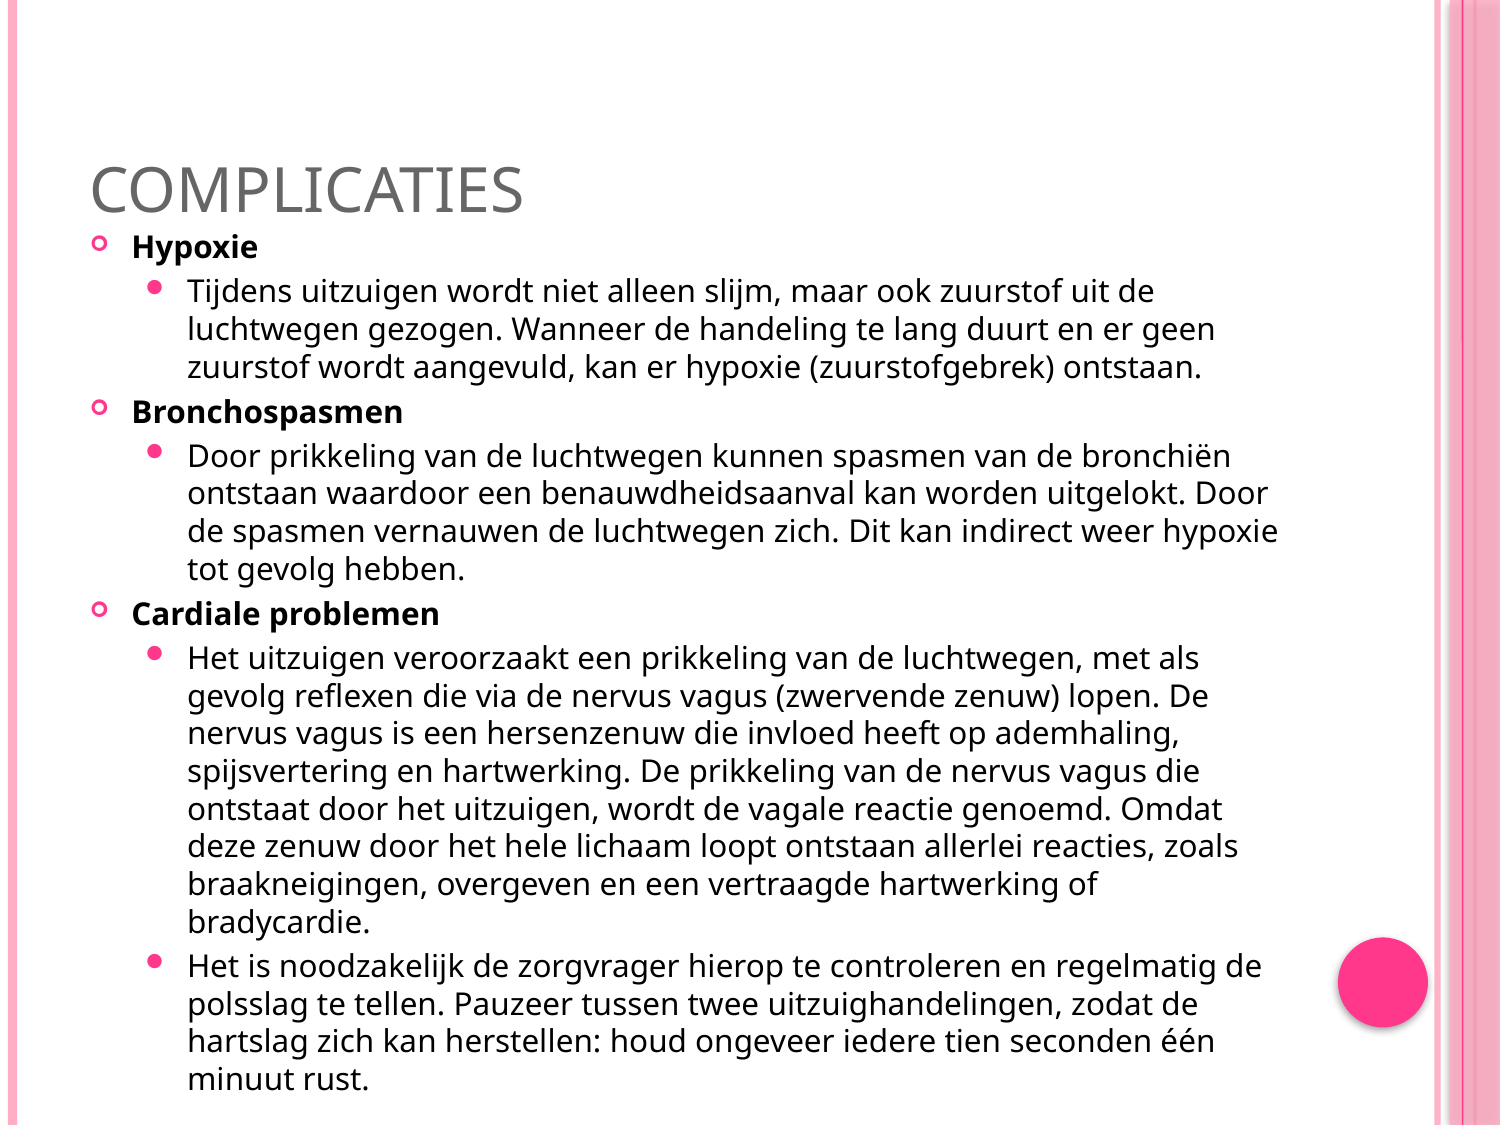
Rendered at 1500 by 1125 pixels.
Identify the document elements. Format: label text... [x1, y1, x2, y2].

title Complicaties [75, 45, 1300, 219]
list Hypoxie Tijdens uitzuigen wordt niet alleen slijm, maar ook zuurstof uit de luchtwegen gezogen. Wanneer de handeling te lang duurt en er geen zuurstof wordt aangevuld, kan er hypoxie (zuurstofgebrek) ontstaan. Bronchospasmen Door prikkeling van de luchtwegen kunnen spasmen van de bronchiën ontstaan waardoor een benauwdheidsaanval kan worden uitgelokt. Door de spasmen vernauwen de luchtwegen zich. Dit kan indirect weer hypoxie tot gevolg hebben. Cardiale problemen Het uitzuigen veroorzaakt een prikkeling van de luchtwegen, met als gevolg reflexen die via de nervus vagus (zwervende zenuw) lopen. De nervus vagus is een hersenzenuw die invloed heeft op ademhaling, spijsvertering en hartwerking. De prikkeling van de nervus vagus die ontstaat door het uitzuigen, wordt de vagale reactie genoemd. Omdat deze zenuw door het hele lichaam loopt ontstaan allerlei reacties, zoals braakneigingen, overgeven en een vertraagde hartwerking of bradycardie. Het is noodzakelijk de zorgvrager hierop te controleren en regelmatig de polsslag te tellen. Pauzeer tussen twee uitzuighandelingen, zodat de hartslag zich kan herstellen: houd ongeveer iedere tien seconden één minuut rust. [75, 219, 1300, 1106]
